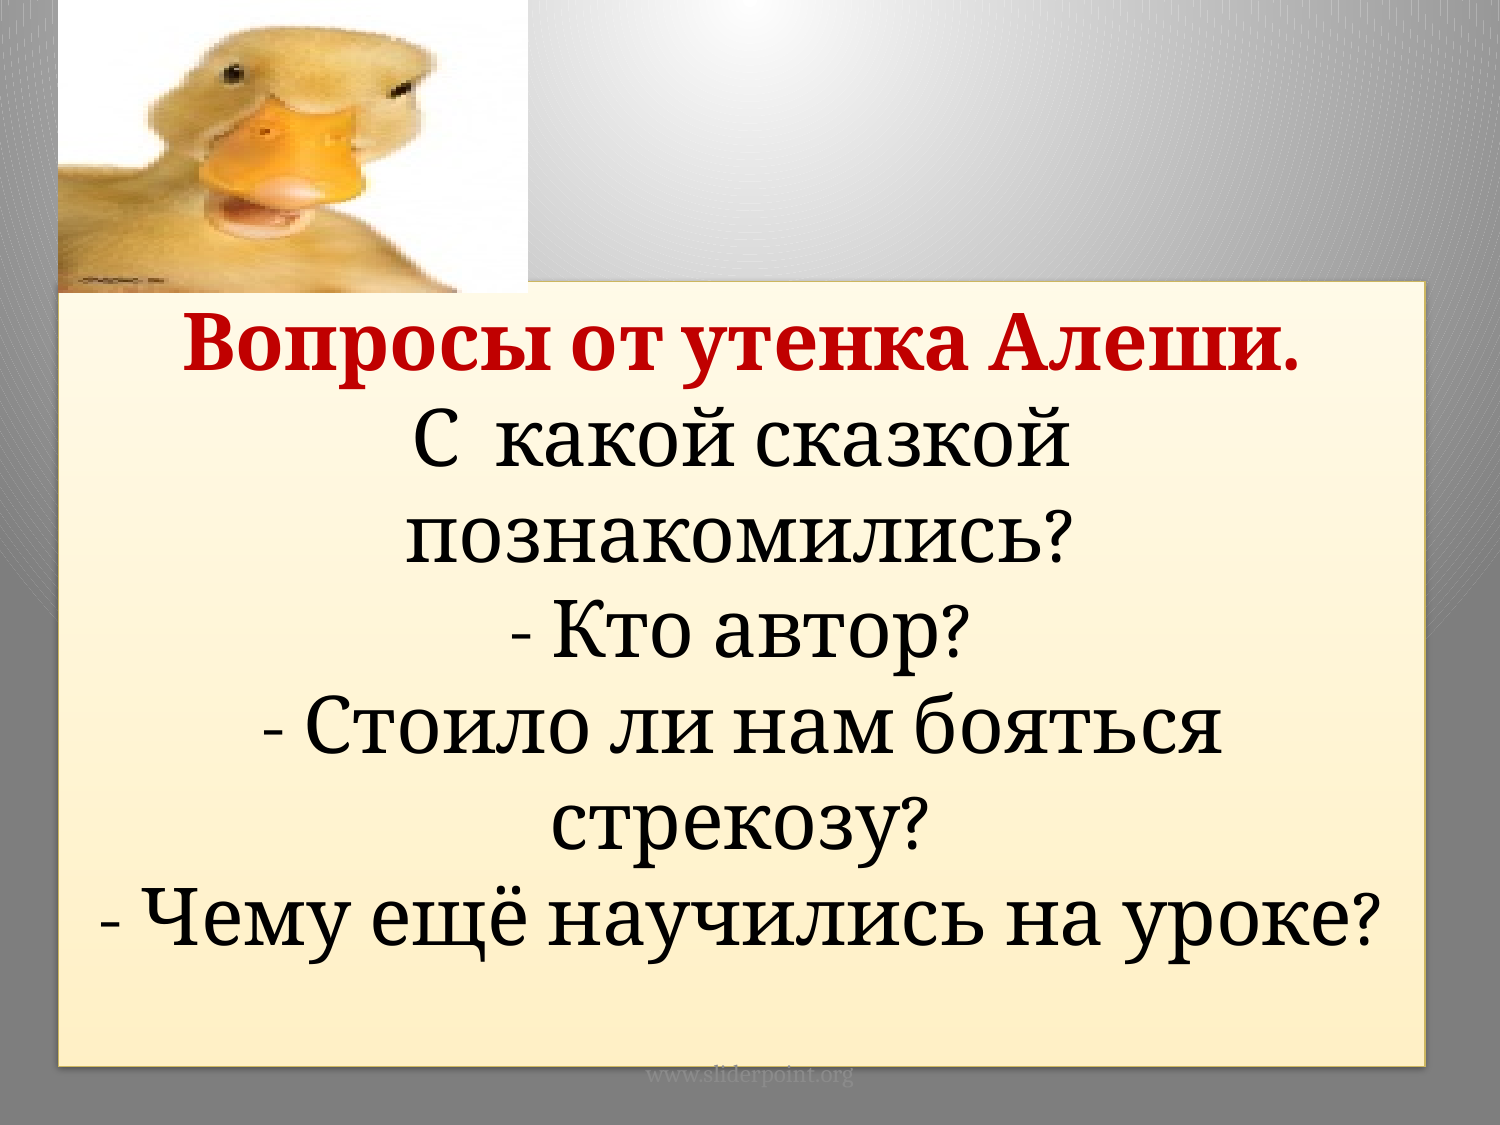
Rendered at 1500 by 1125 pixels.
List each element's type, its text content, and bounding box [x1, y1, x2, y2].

picture [58, 0, 528, 294]
title Вопросы от утенка Алеши. С какой сказкой познакомились? - Кто автор? - Стоило ли нам бояться стрекозу? - Чему ещё научились на уроке? [58, 281, 1426, 1067]
footer www.sliderpoint.org [512, 1042, 988, 1103]
